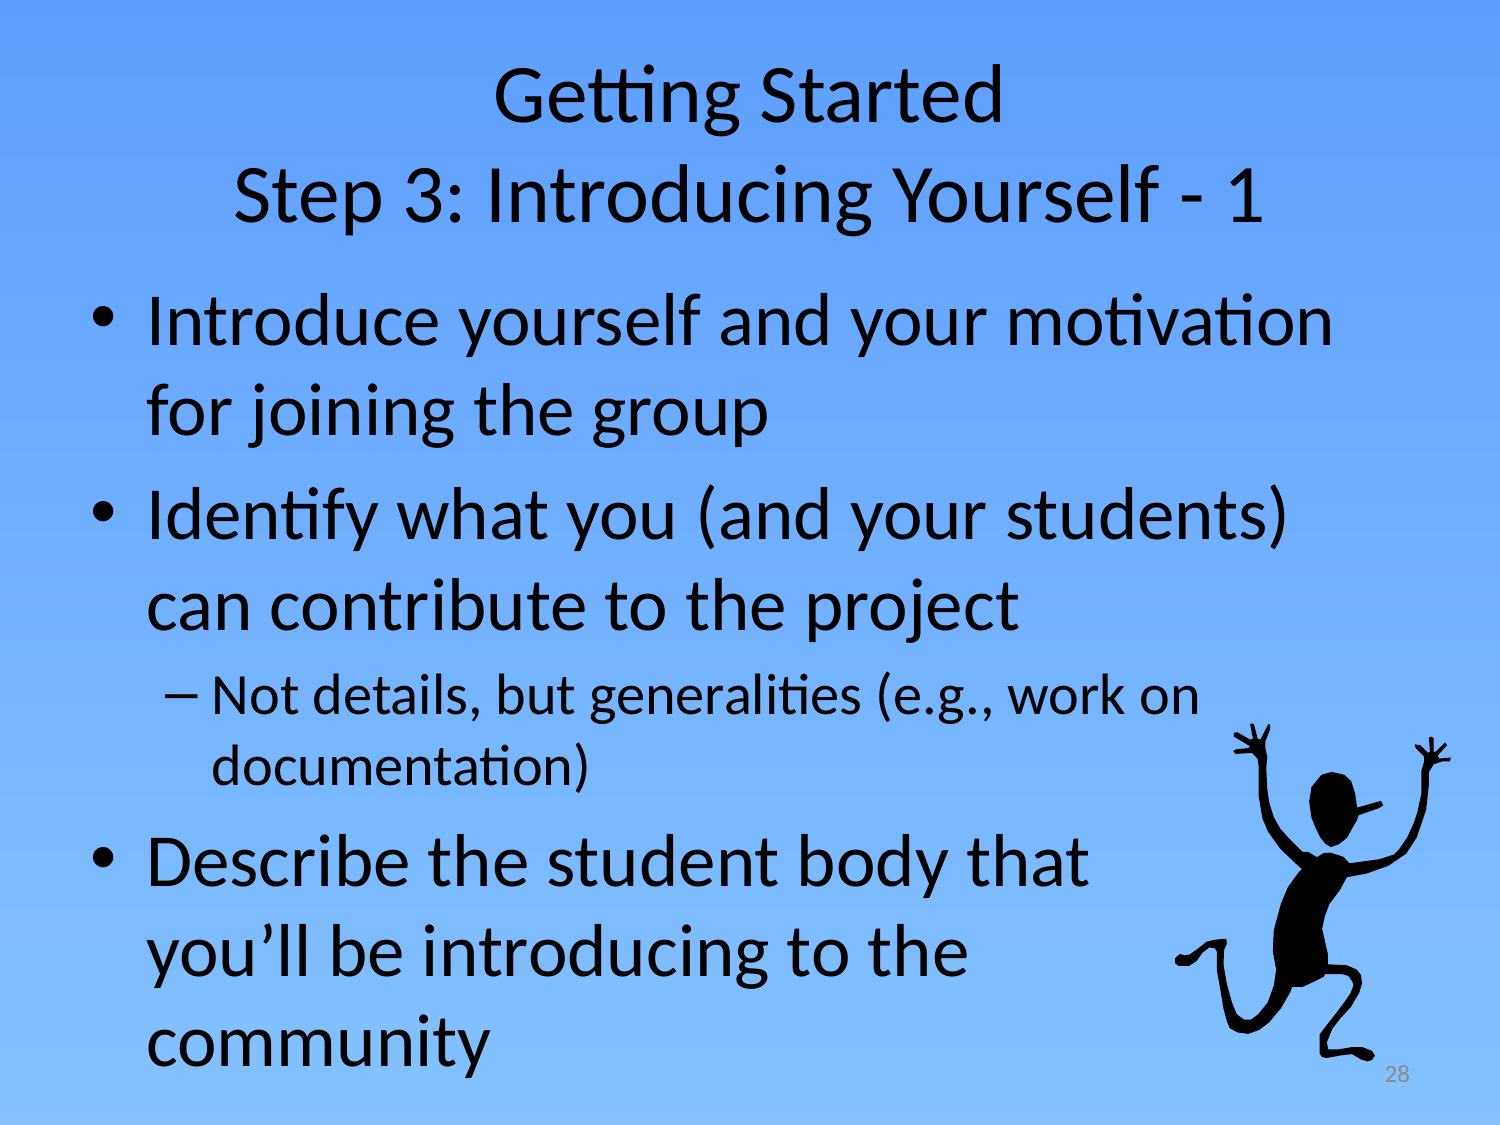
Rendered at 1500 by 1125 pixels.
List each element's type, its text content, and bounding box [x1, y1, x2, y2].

slide_number 28 [1074, 1042, 1425, 1103]
title Getting Started Step 3: Introducing Yourself - 1 [74, 44, 1426, 233]
list Introduce yourself and your motivation for joining the group Identify what you (and your students) can contribute to the project Not details, but generalities (e.g., work on documentation) Describe the student body that you’ll be introducing to the community [74, 262, 1426, 1006]
picture [1174, 723, 1452, 1062]
